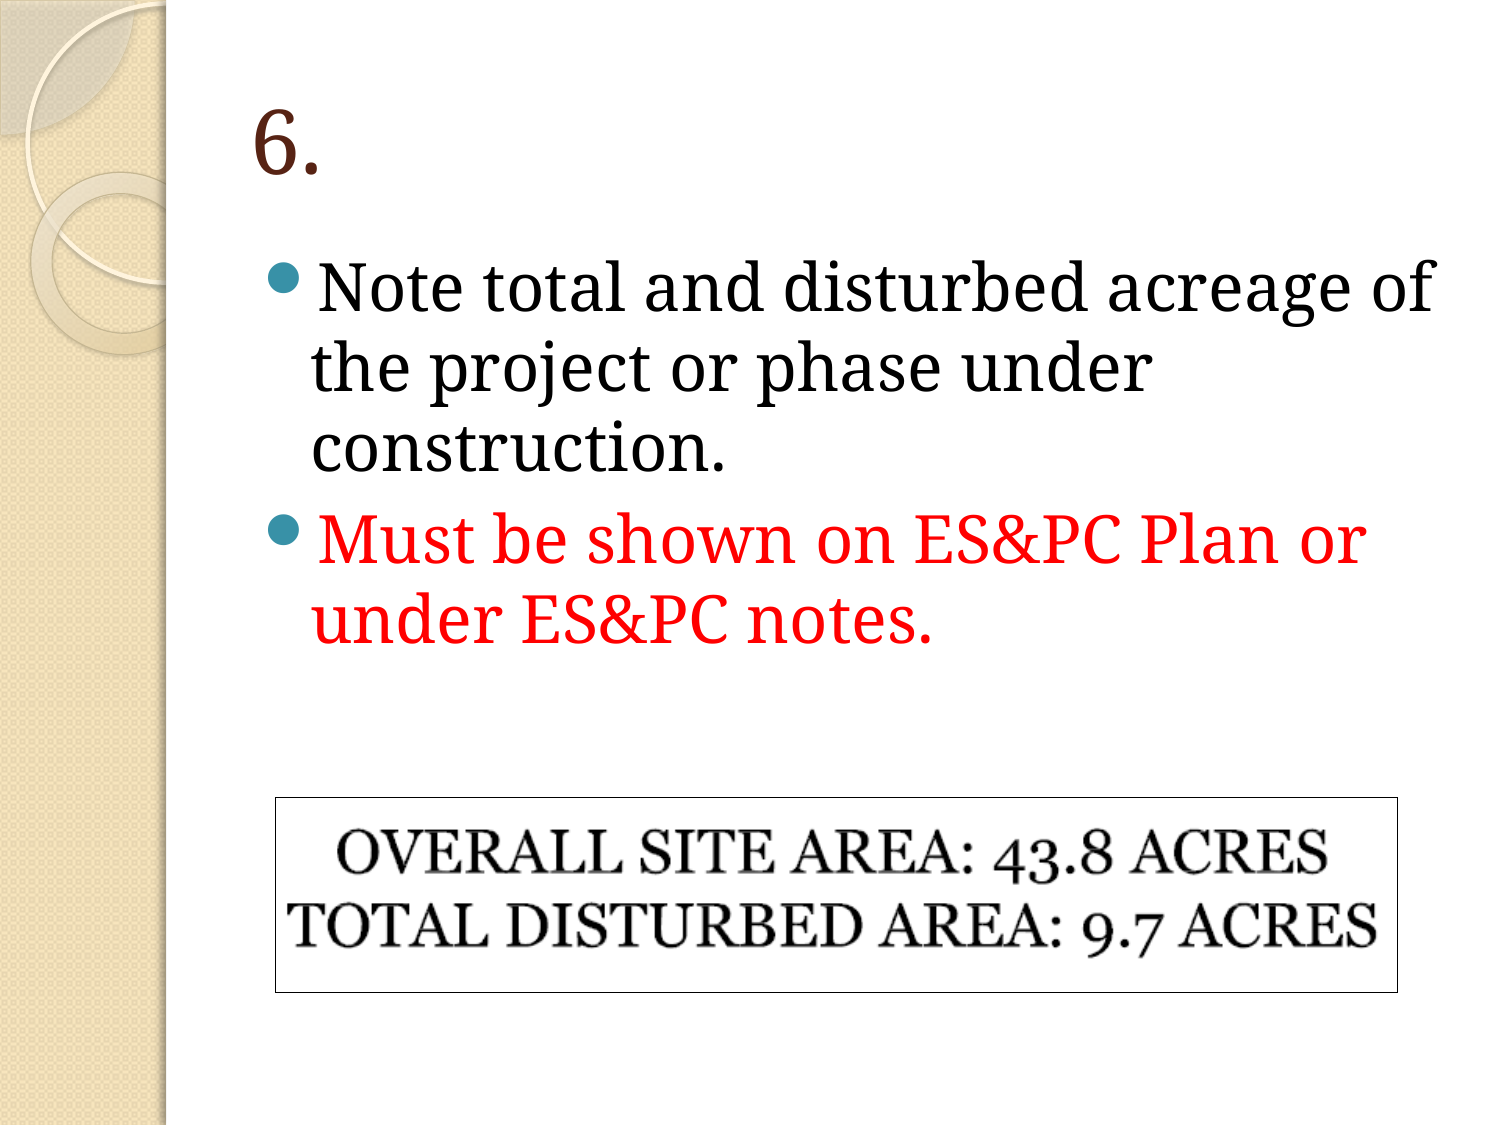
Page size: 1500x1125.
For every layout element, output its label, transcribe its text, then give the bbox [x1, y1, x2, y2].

title 6. [235, 45, 1466, 233]
picture [275, 797, 1398, 994]
list Note total and disturbed acreage of the project or phase under construction. Must be shown on ES&PC Plan or under ES&PC notes. [235, 237, 1466, 1025]
